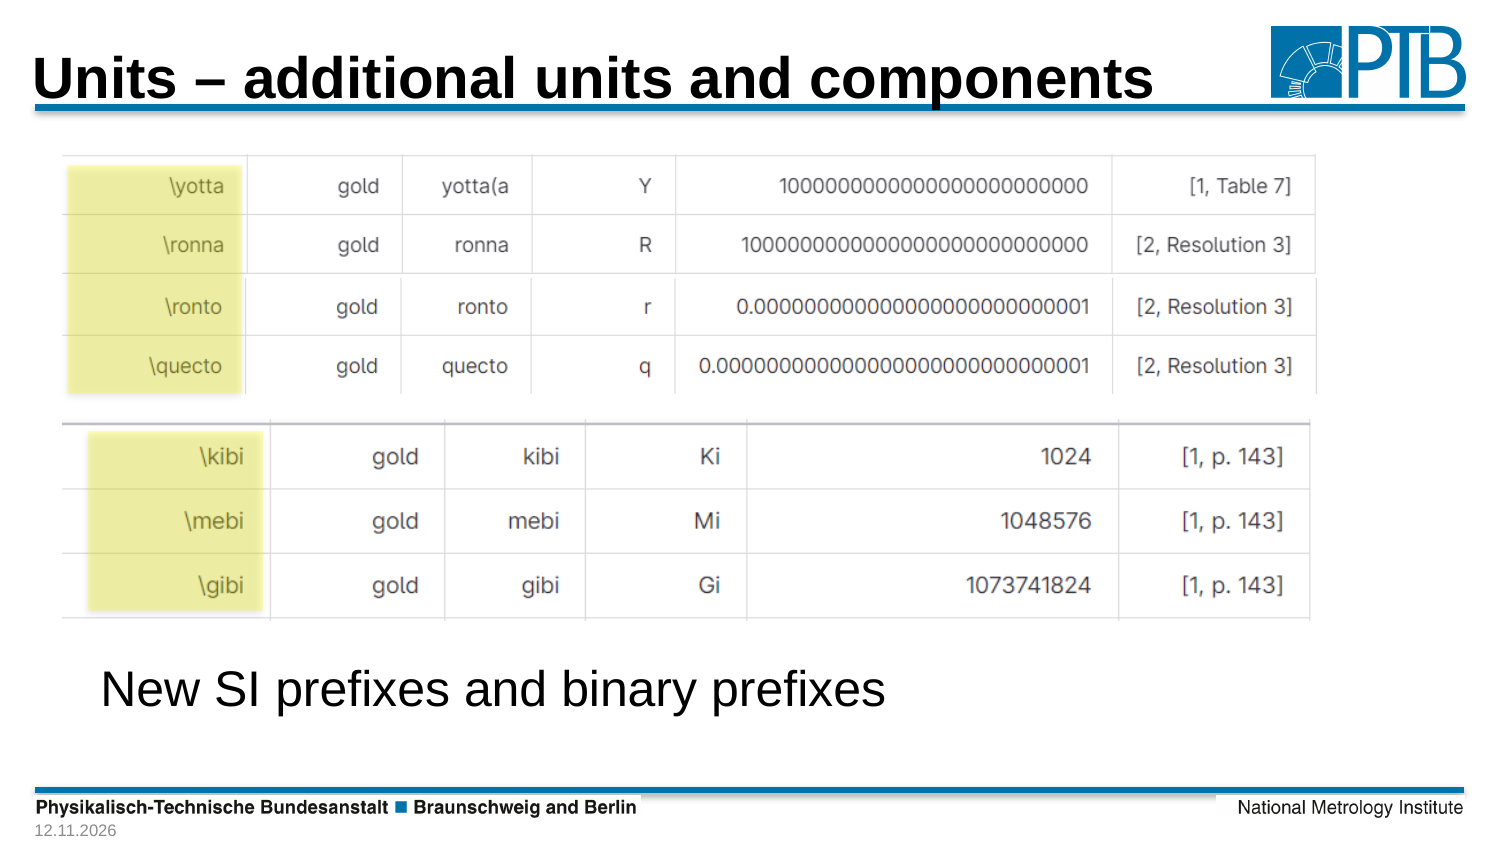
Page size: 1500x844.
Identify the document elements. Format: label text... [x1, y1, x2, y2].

picture [1459, 80, 1467, 98]
picture [61, 419, 1318, 621]
picture [61, 278, 1318, 394]
title Units – additional units and components [17, 26, 1459, 123]
picture [1216, 795, 1465, 819]
picture [1459, 26, 1467, 75]
picture [61, 153, 1318, 274]
text_box New SI prefixes and binary prefixes [85, 649, 962, 725]
picture [33, 795, 641, 815]
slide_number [19, 815, 669, 844]
